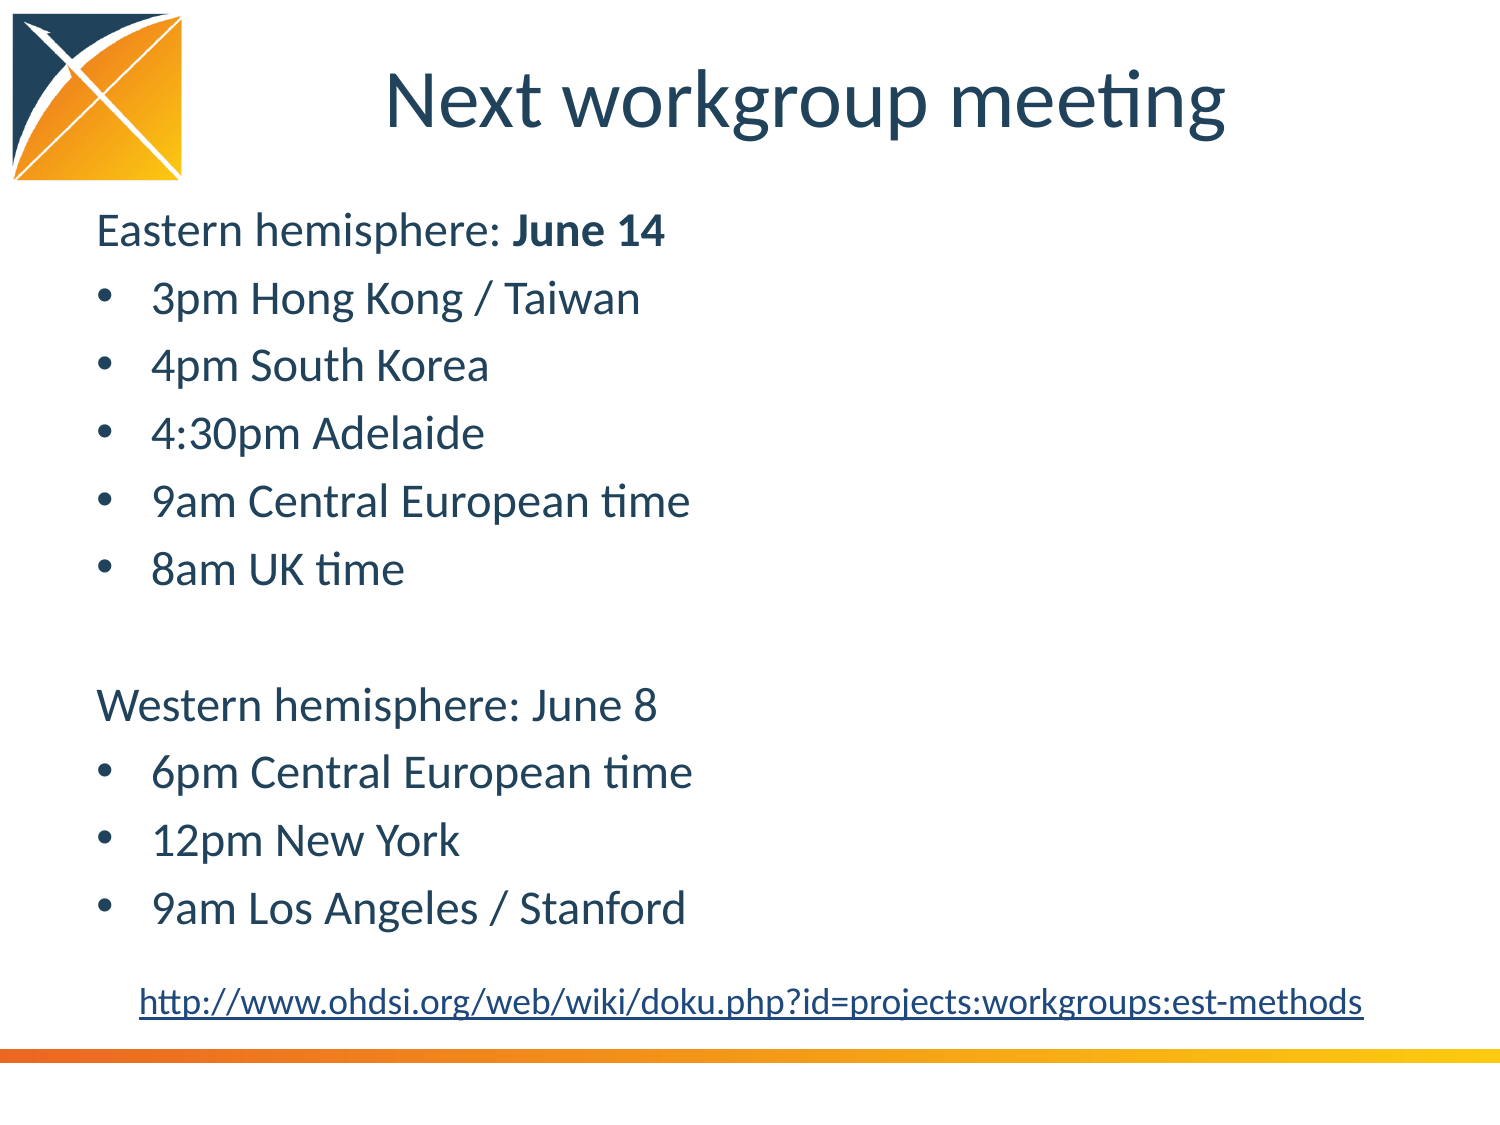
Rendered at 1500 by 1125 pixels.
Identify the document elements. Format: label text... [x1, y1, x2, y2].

title Next workgroup meeting [187, 24, 1425, 163]
text_box http://www.ohdsi.org/web/wiki/doku.php?id=projects:workgroups:est-methods [123, 969, 1387, 1030]
picture [0, 0, 206, 200]
list Eastern hemisphere: June 14 3pm Hong Kong / Taiwan 4pm South Korea 4:30pm Adelaide 9am Central European time 8am UK time Western hemisphere: June 8 6pm Central European time 12pm New York 9am Los Angeles / Stanford [81, 190, 1432, 947]
